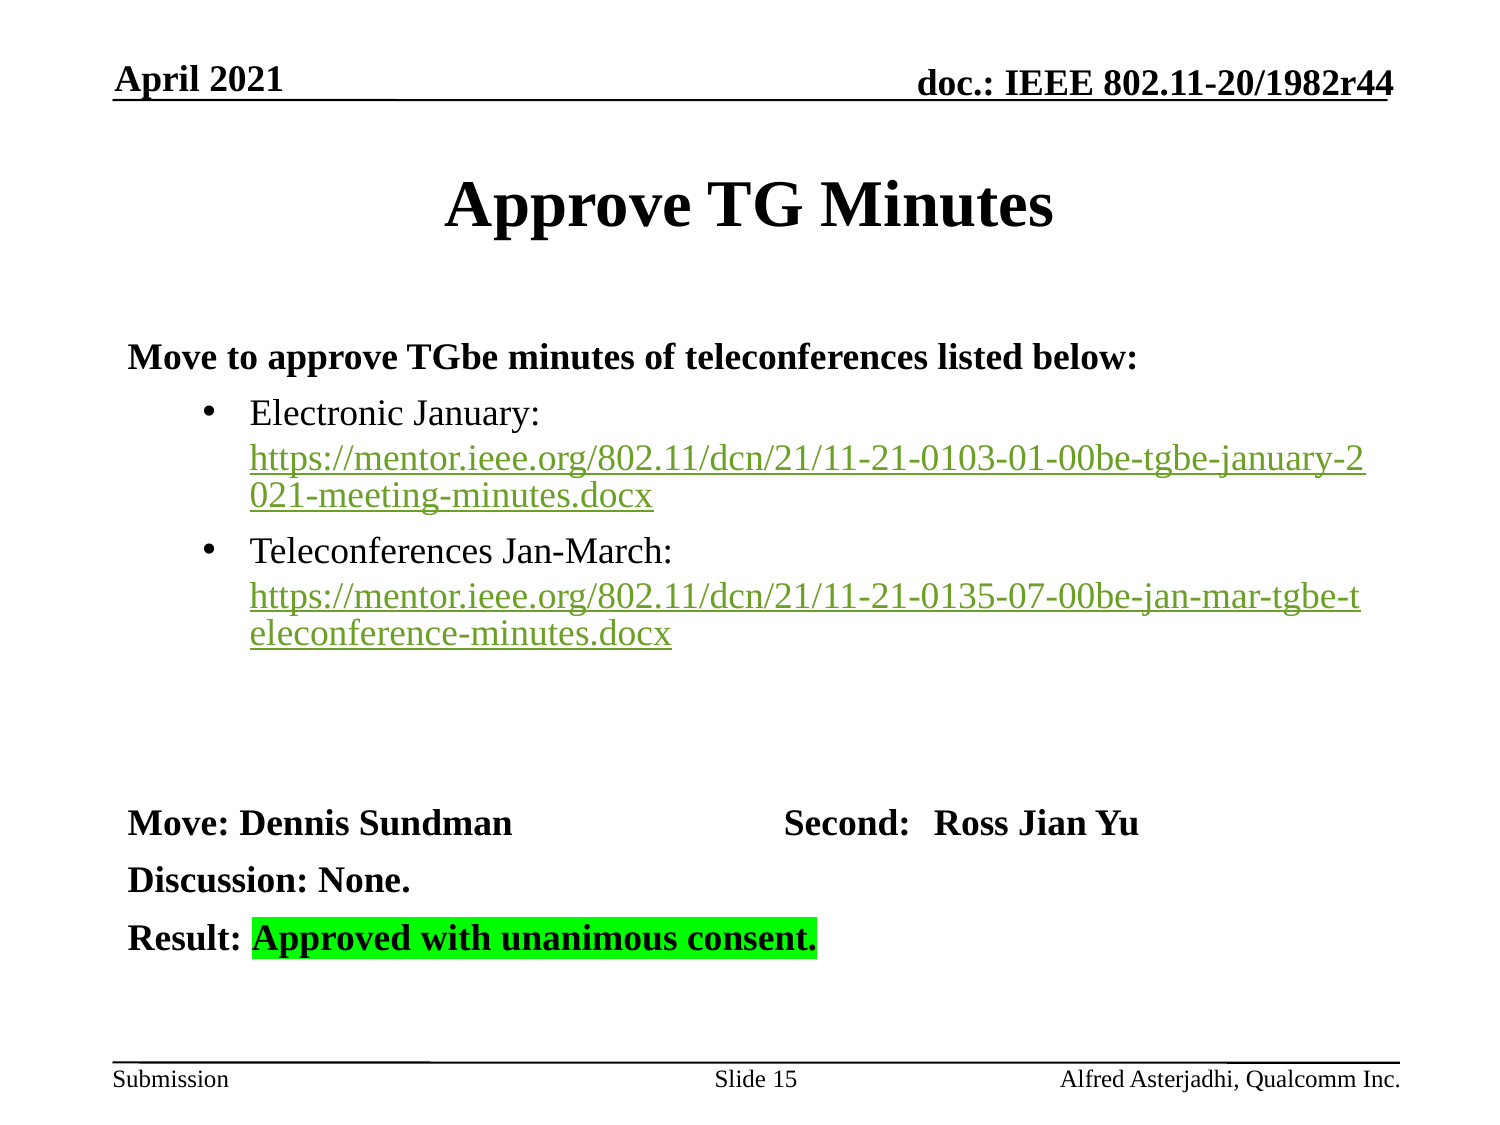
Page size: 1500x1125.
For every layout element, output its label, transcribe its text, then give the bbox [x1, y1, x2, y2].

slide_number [114, 54, 423, 100]
list Move to approve TGbe minutes of teleconferences listed below: Electronic January: https://mentor.ieee.org/802.11/dcn/21/11-21-0103-01-00be-tgbe-january-2021-meeting-minutes.docx Teleconferences Jan-March: https://mentor.ieee.org/802.11/dcn/21/11-21-0135-07-00be-jan-mar-tgbe-teleconference-minutes.docx Move: Dennis Sundman Second: Ross Jian Yu Discussion: None. Result: Approved with unanimous consent. [112, 324, 1388, 1000]
slide_number Slide 15 [712, 1061, 800, 1123]
footer Alfred Asterjadhi, Qualcomm Inc. [878, 1061, 1402, 1093]
title Approve TG Minutes [112, 112, 1388, 288]
